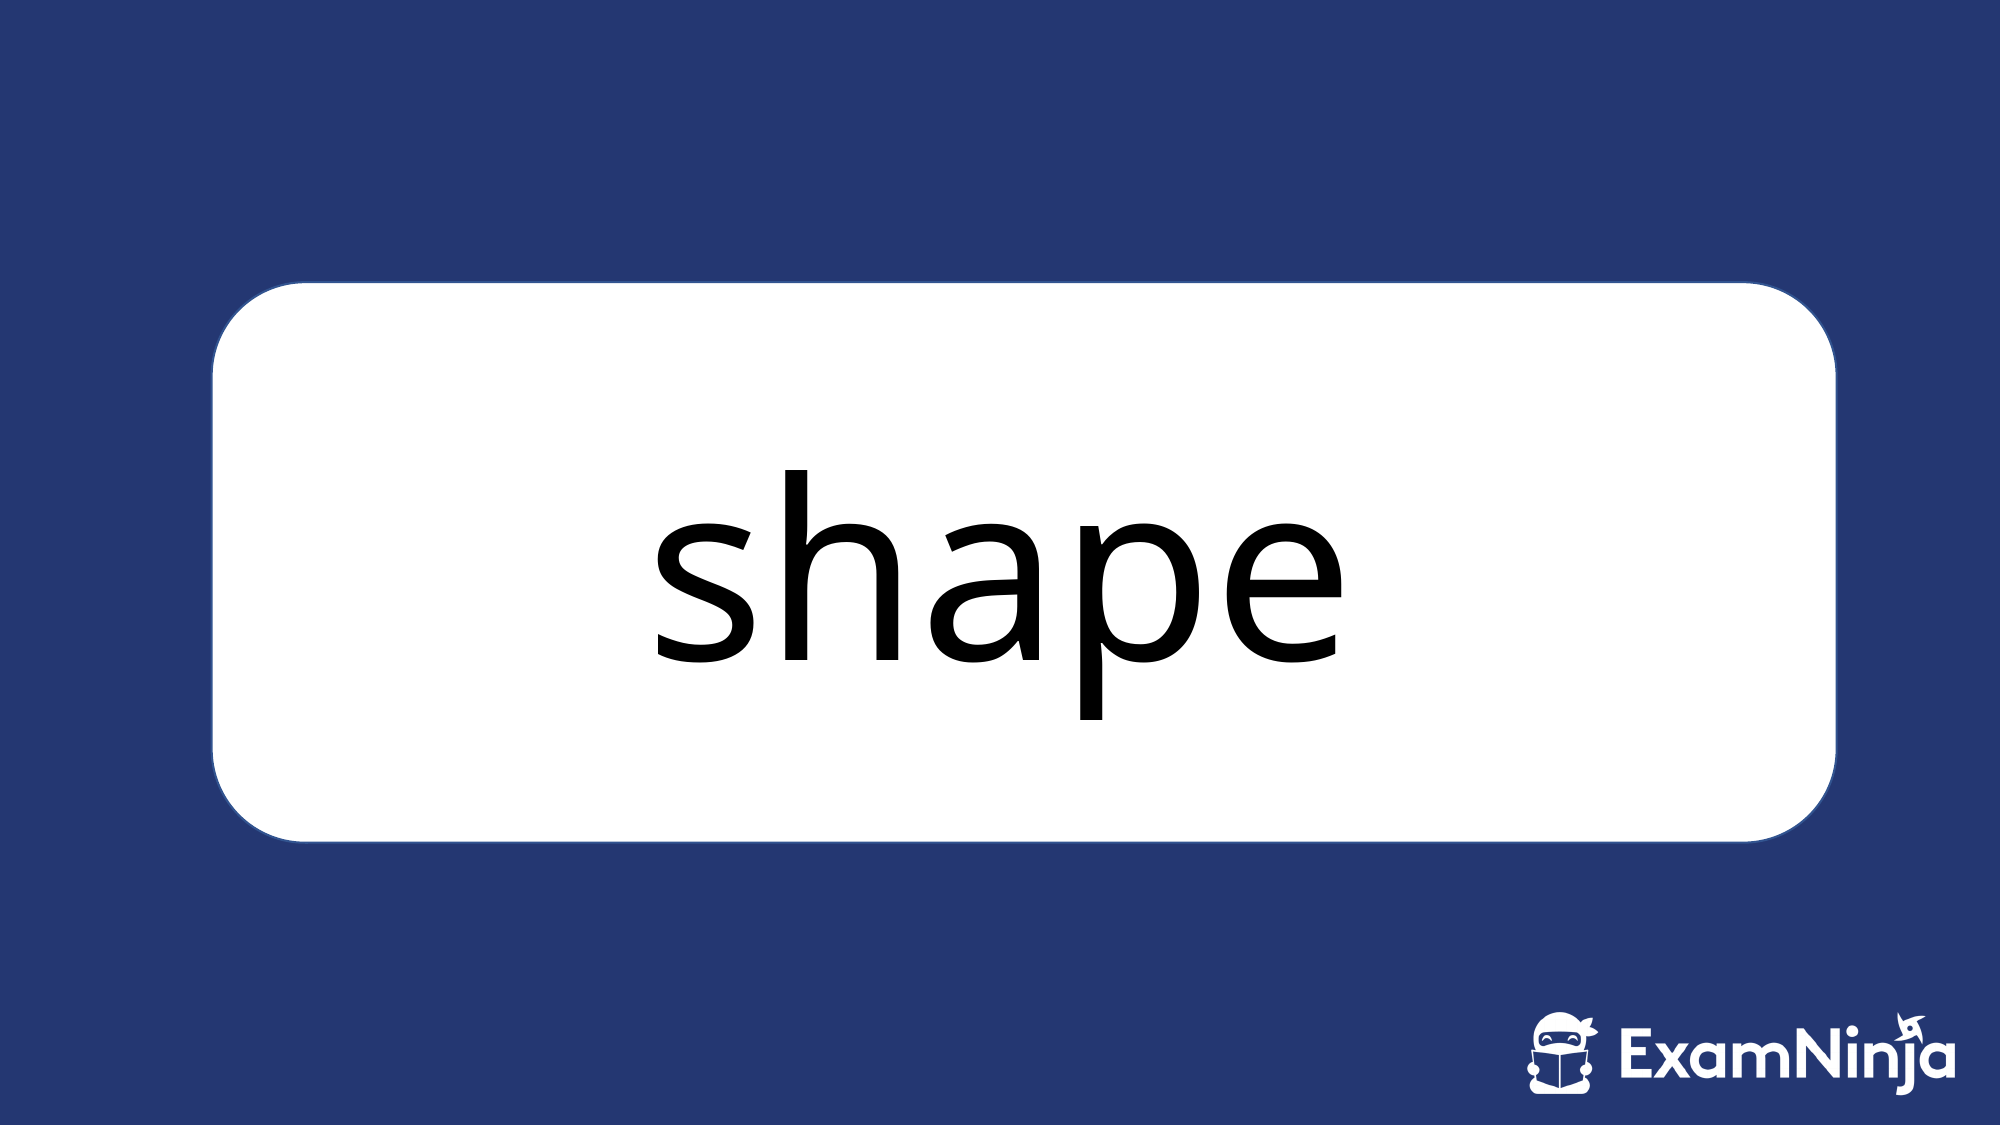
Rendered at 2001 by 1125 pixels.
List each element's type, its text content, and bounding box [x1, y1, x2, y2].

picture [1501, 1003, 1979, 1102]
text_box shape [143, 403, 1857, 719]
text_box [210, 719, 1838, 844]
text_box [210, 281, 1838, 403]
